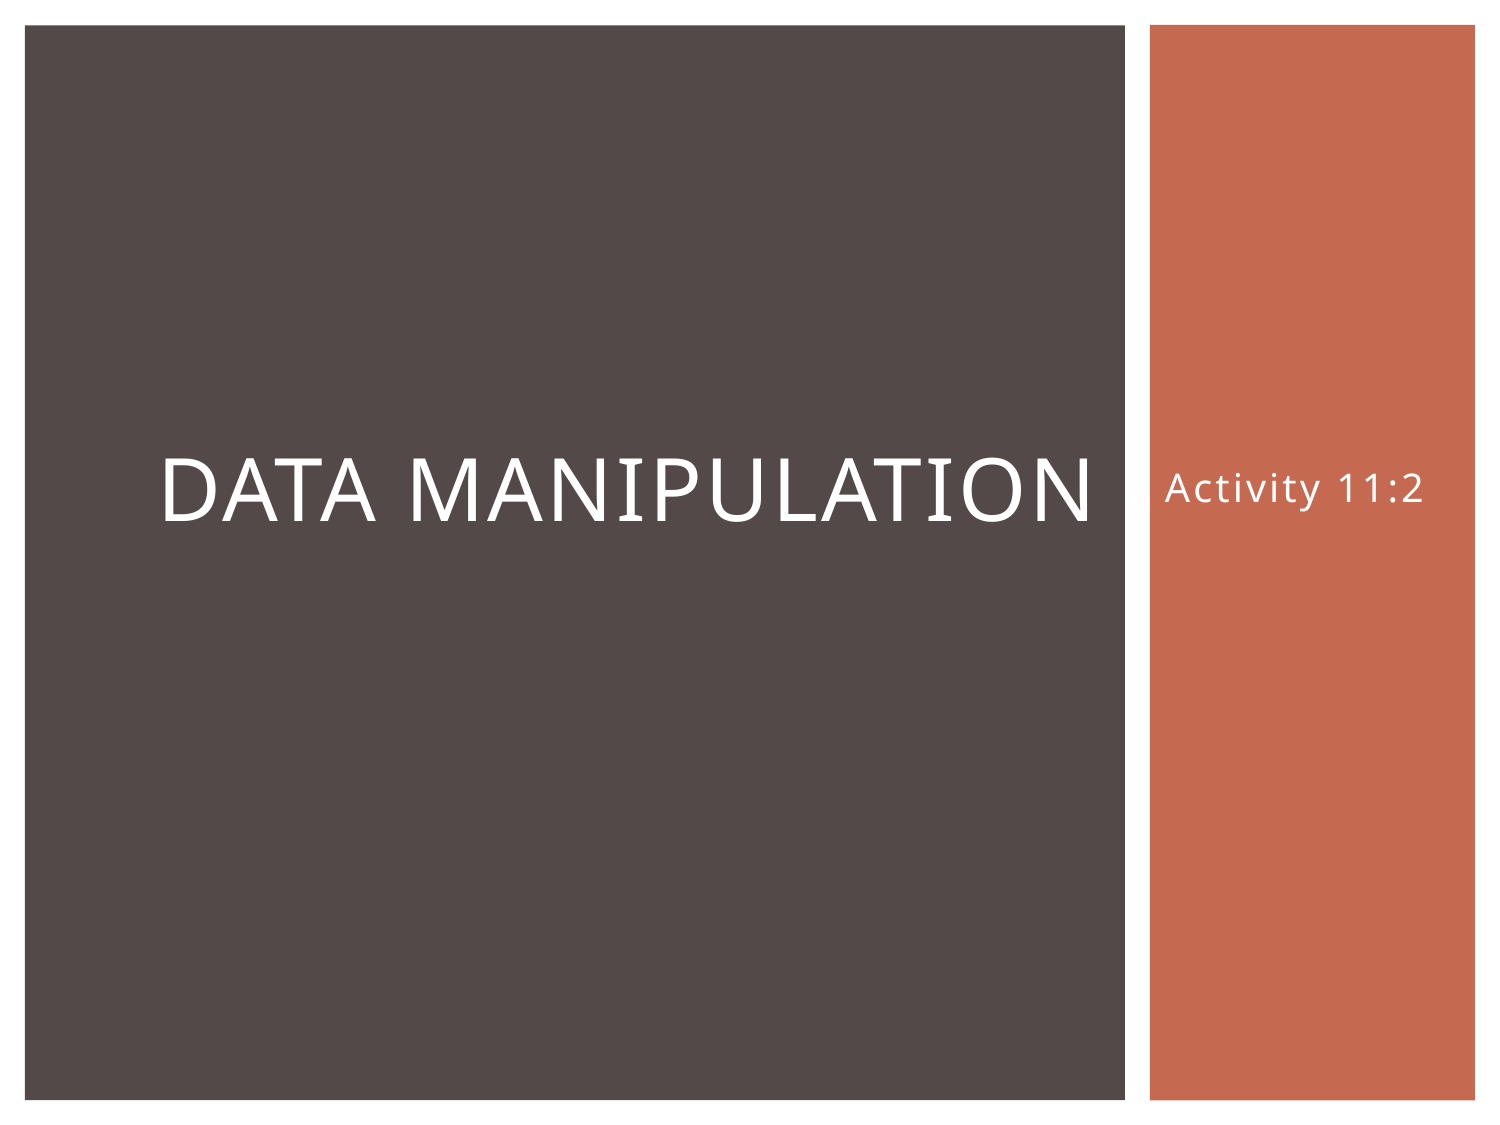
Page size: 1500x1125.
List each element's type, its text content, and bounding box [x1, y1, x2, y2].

title Data manipulation [75, 336, 1113, 637]
subtitle Activity 11:2 [1149, 336, 1475, 637]
